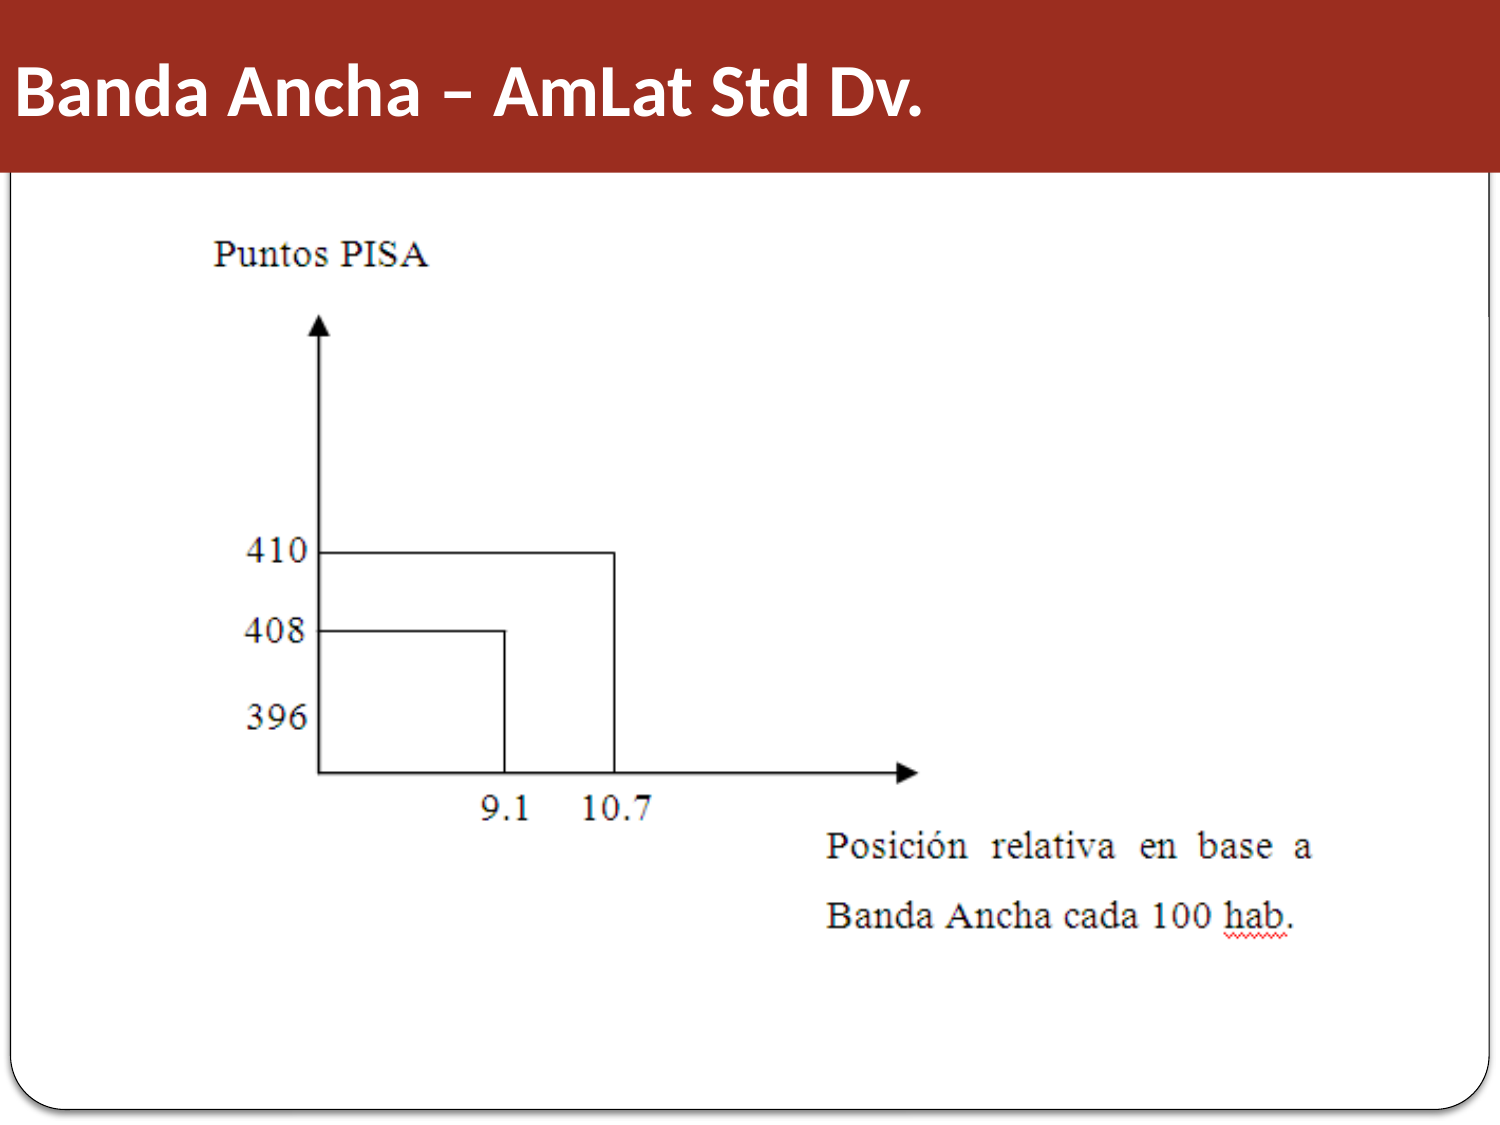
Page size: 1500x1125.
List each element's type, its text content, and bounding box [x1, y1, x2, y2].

picture [128, 210, 1444, 973]
text_box Banda Ancha – AmLat Std Dv. [0, 0, 1500, 173]
